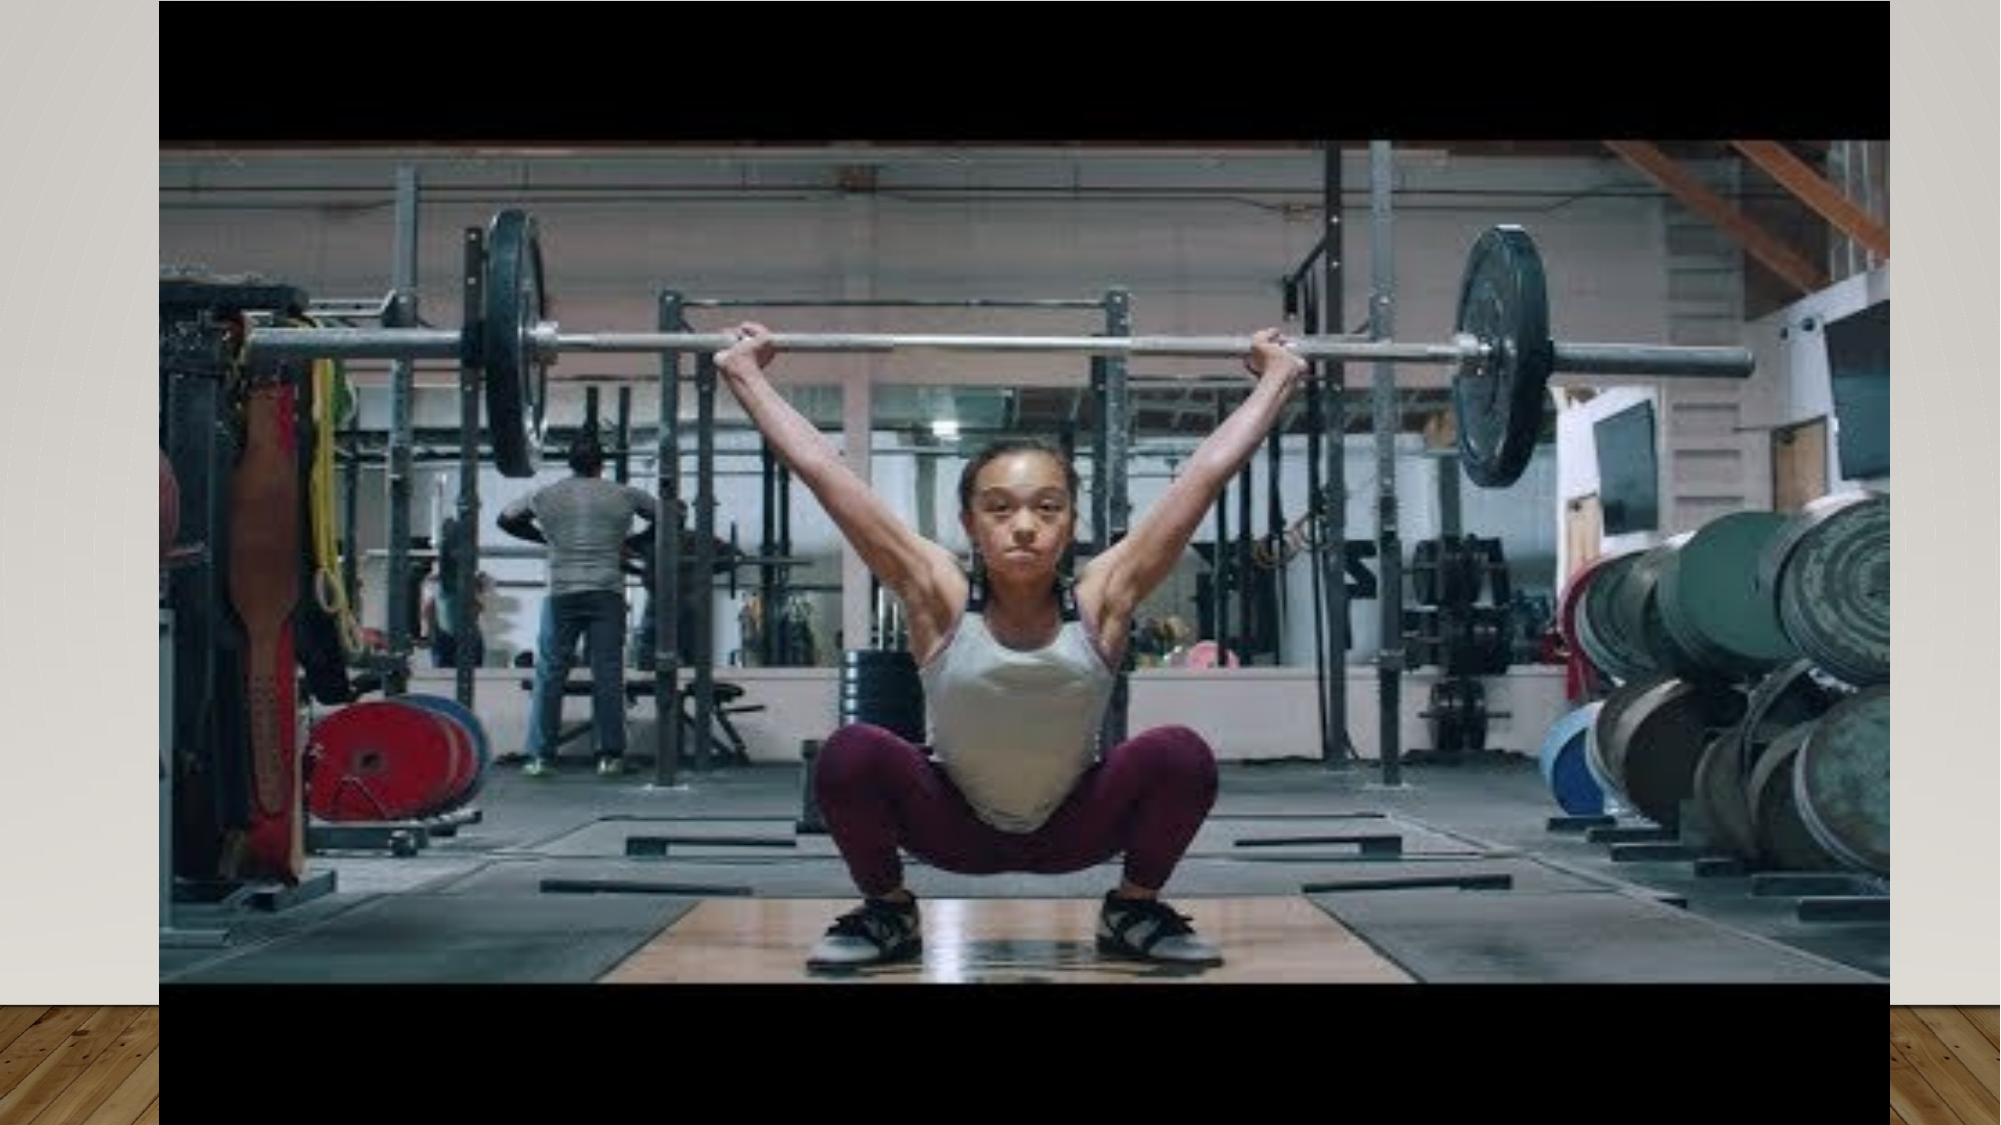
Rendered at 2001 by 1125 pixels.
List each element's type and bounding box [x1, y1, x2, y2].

picture [1891, 1005, 2000, 1125]
picture [0, 1005, 158, 1125]
list [158, 0, 1891, 1125]
